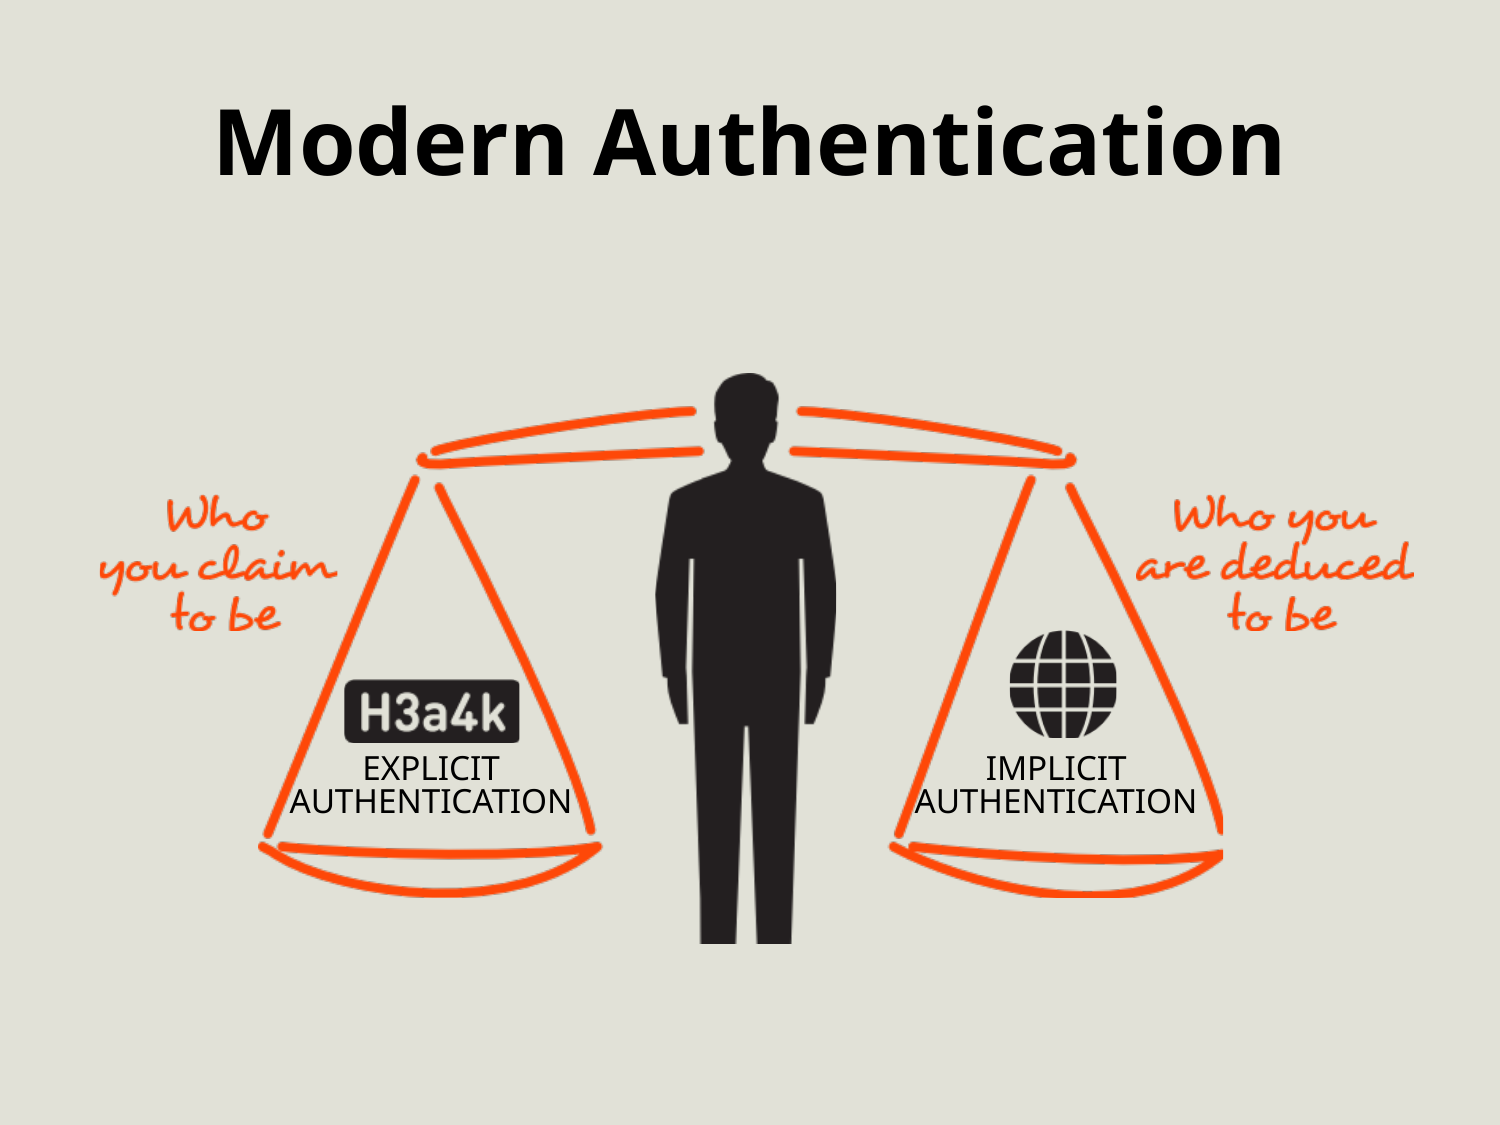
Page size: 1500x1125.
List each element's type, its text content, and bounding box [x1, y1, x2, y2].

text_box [262, 679, 601, 831]
title Modern Authentication [75, 45, 1425, 233]
picture [99, 373, 1415, 944]
